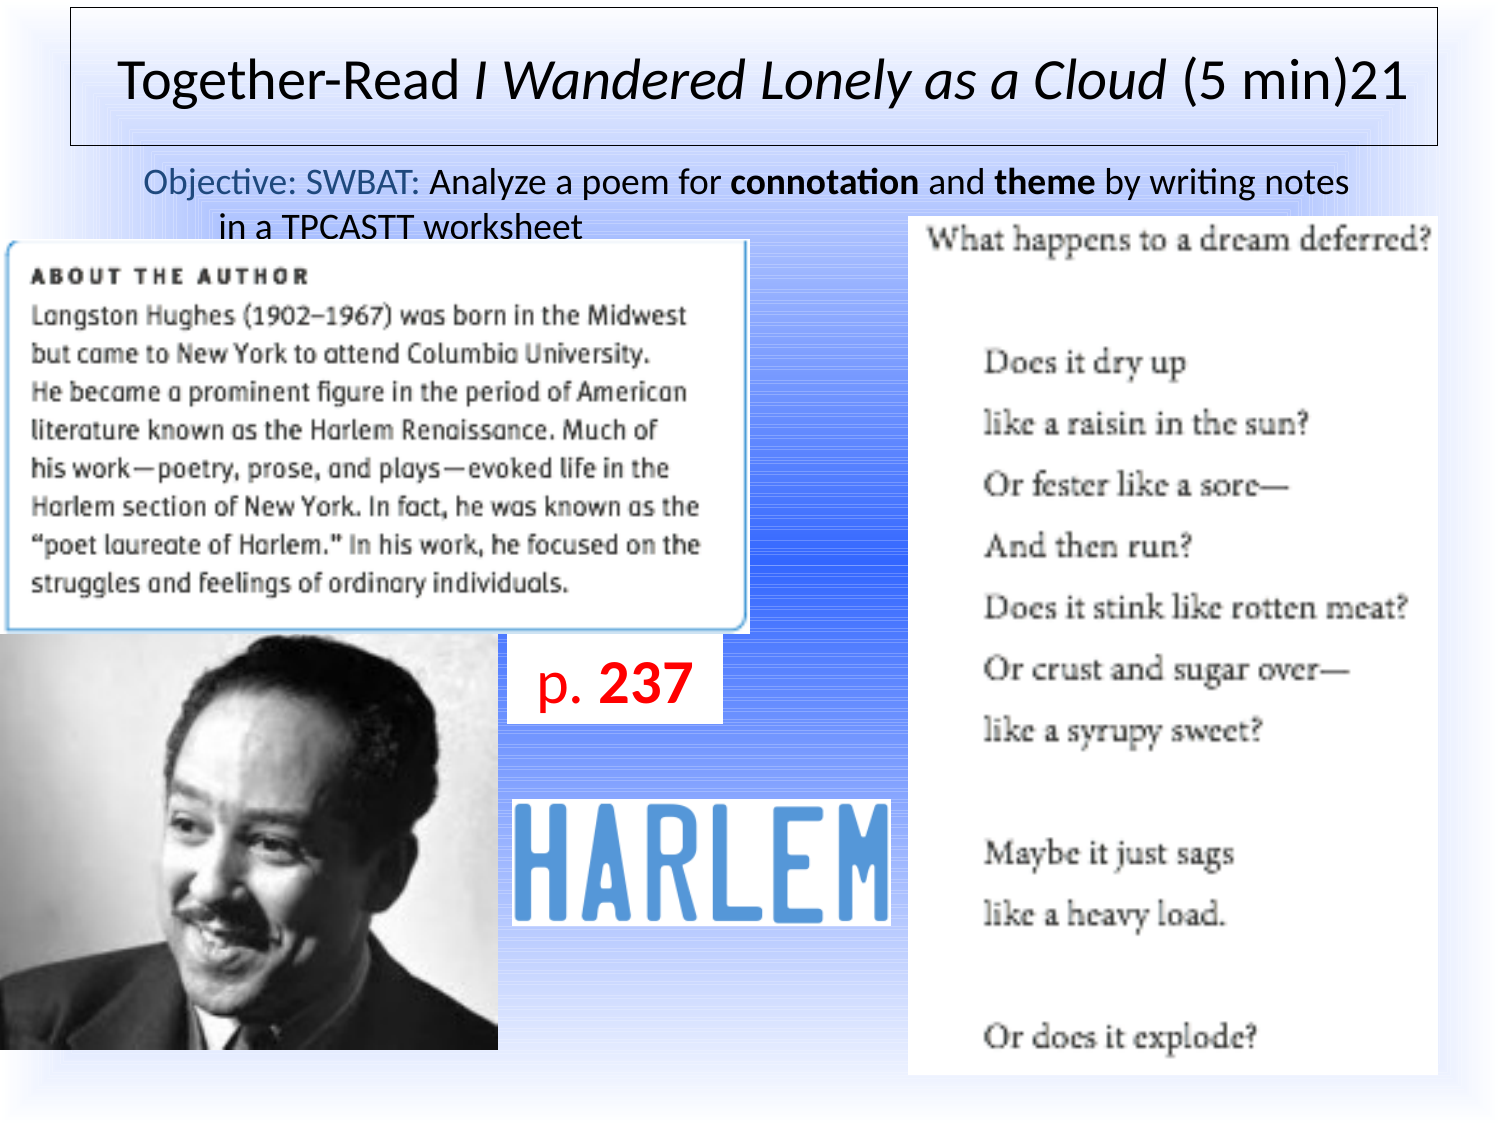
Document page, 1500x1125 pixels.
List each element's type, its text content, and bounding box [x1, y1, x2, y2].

text_box p. 237 [507, 642, 723, 724]
title Together-Read I Wandered Lonely as a Cloud (5 min)21 [70, 7, 1438, 146]
picture [512, 799, 891, 927]
text_box Objective: SWBAT: Analyze a poem for connotation and theme by writing notes in a TPCASTT worksheet [24, 149, 1367, 255]
picture [0, 239, 751, 1051]
picture [908, 216, 1438, 1076]
